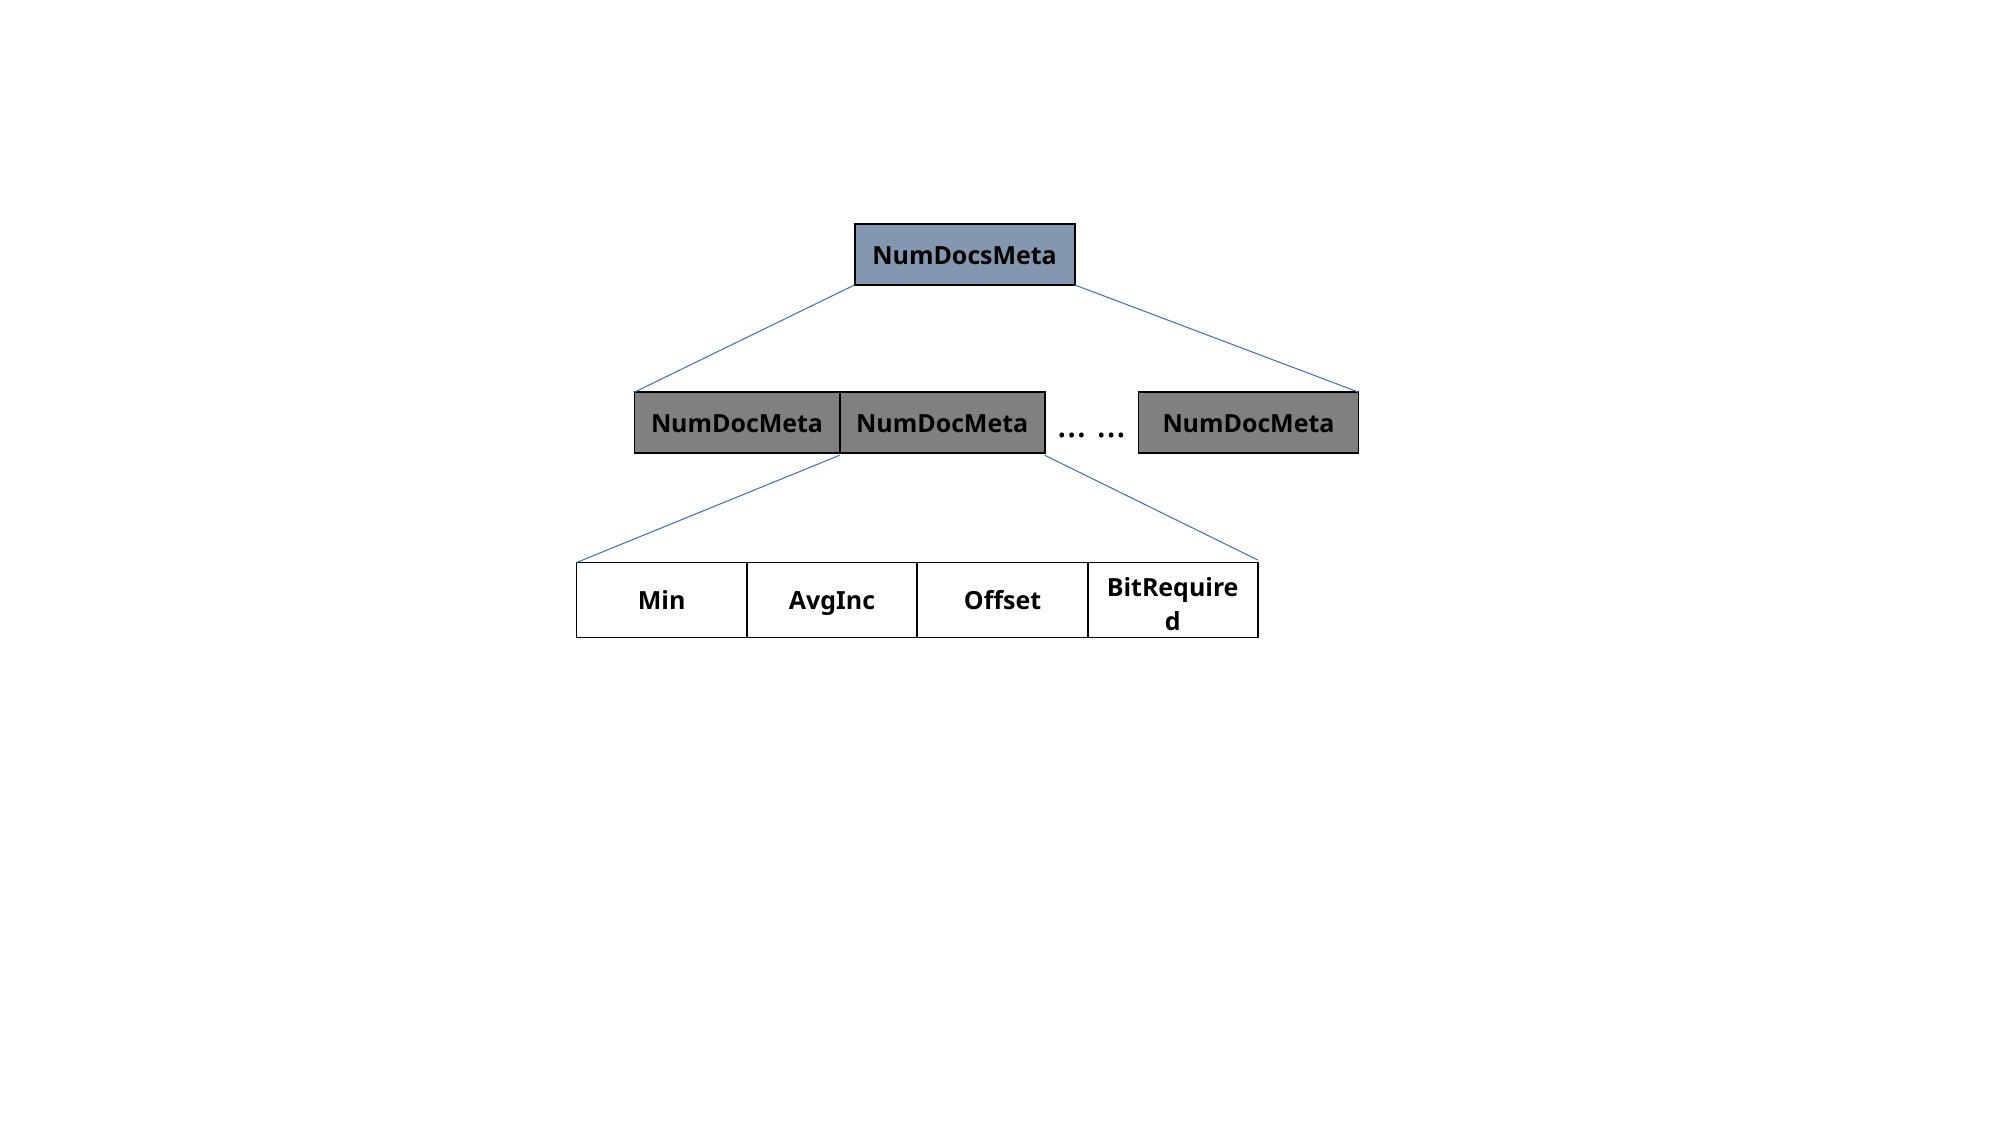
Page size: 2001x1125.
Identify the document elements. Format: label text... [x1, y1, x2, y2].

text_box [1044, 455, 1258, 561]
table_header Offset [918, 563, 1087, 637]
table_header AvgInc [748, 563, 916, 637]
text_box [1074, 284, 1359, 393]
table_header NumDocMeta [841, 393, 1042, 452]
table_header Min [577, 563, 746, 637]
text_box … … [1042, 392, 1141, 453]
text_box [576, 455, 840, 563]
table_header NumDocsMeta [856, 225, 1074, 284]
table_header NumDocMeta [635, 393, 839, 452]
table_header NumDocMeta [1141, 393, 1358, 452]
table_header BitRequired [1089, 563, 1257, 637]
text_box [634, 284, 855, 393]
